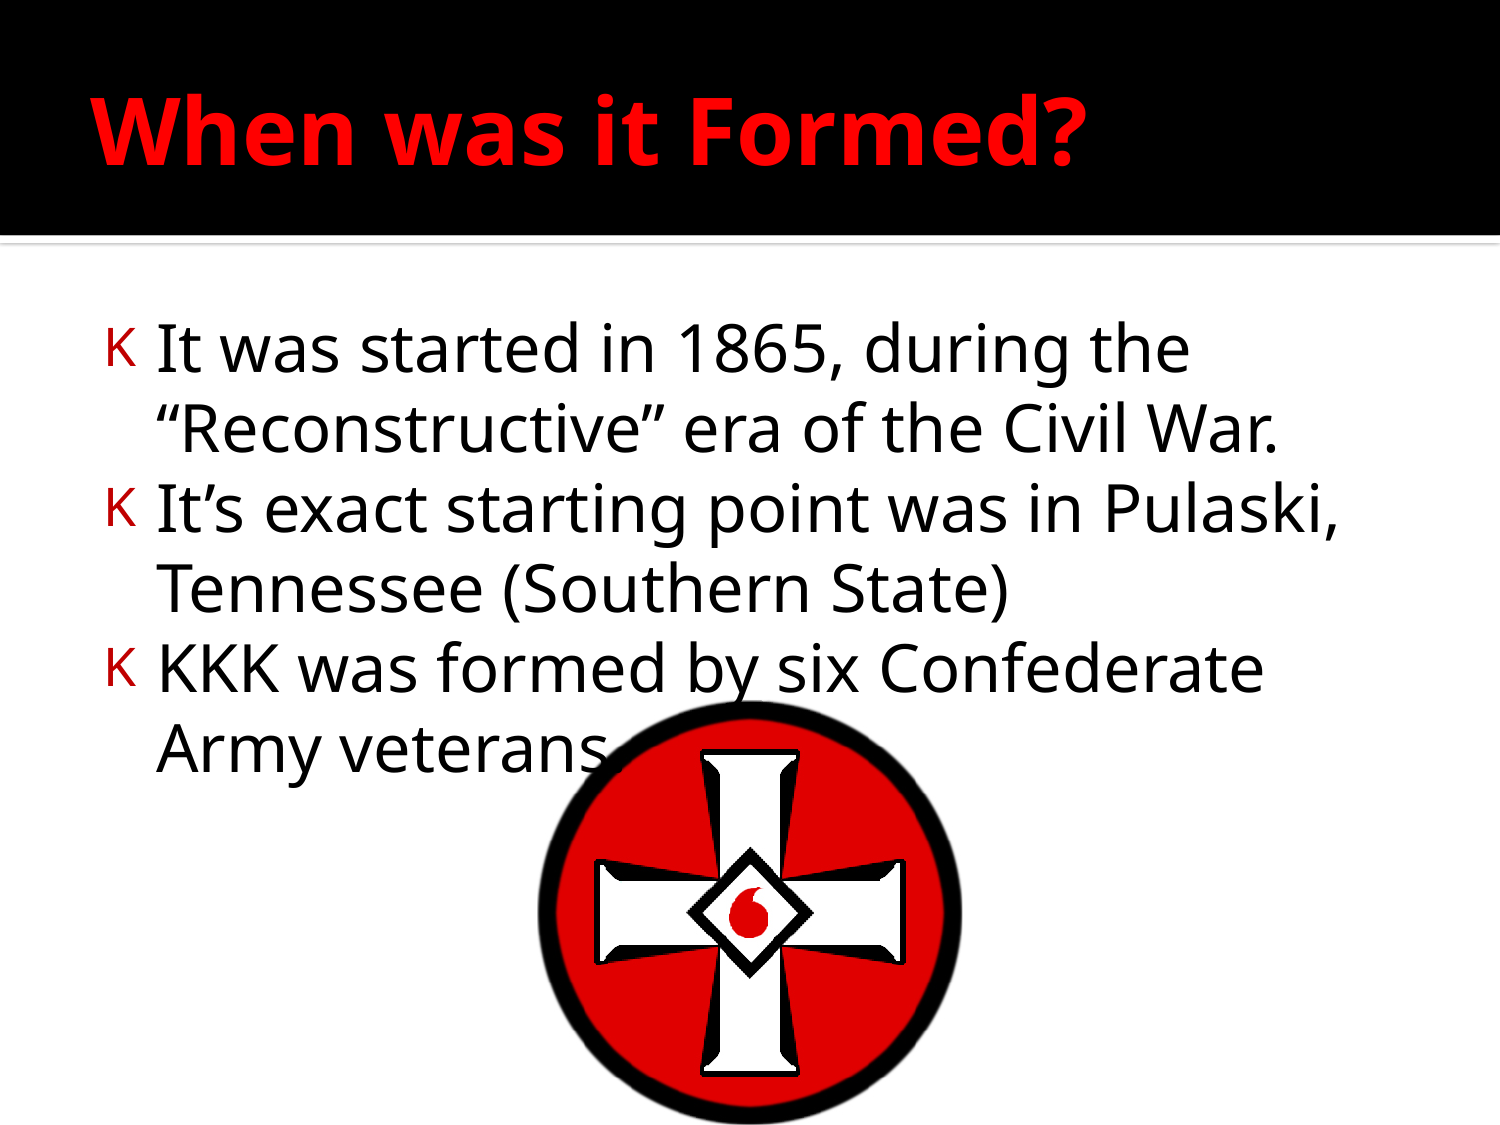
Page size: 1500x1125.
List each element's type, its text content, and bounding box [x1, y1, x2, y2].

title When was it Formed? [75, 25, 1425, 231]
list It was started in 1865, during the “Reconstructive” era of the Civil War. It’s exact starting point was in Pulaski, Tennessee (Southern State) KKK was formed by six Confederate Army veterans. [75, 291, 1425, 1050]
picture [537, 699, 963, 1125]
